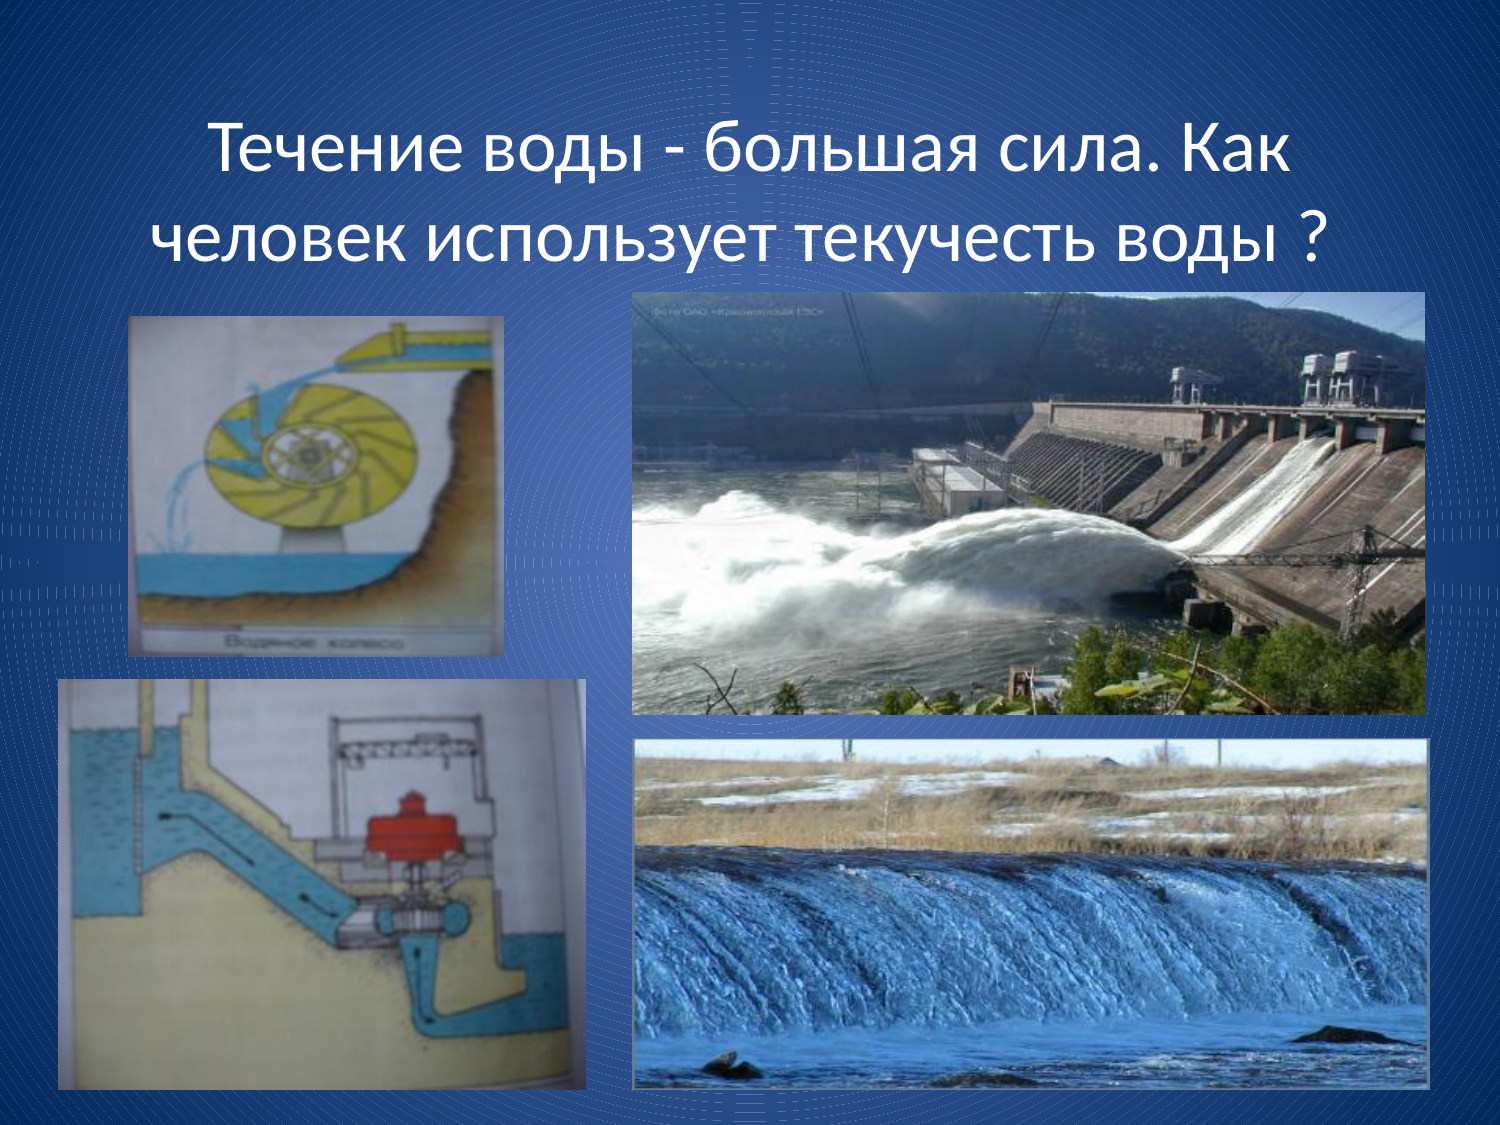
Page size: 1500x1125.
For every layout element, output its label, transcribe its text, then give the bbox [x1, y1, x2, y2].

picture [632, 738, 1430, 1091]
title Течение воды - большая сила. Как человек использует текучесть воды ? [74, 44, 1426, 329]
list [128, 316, 505, 657]
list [632, 292, 1426, 716]
picture [58, 679, 587, 1091]
